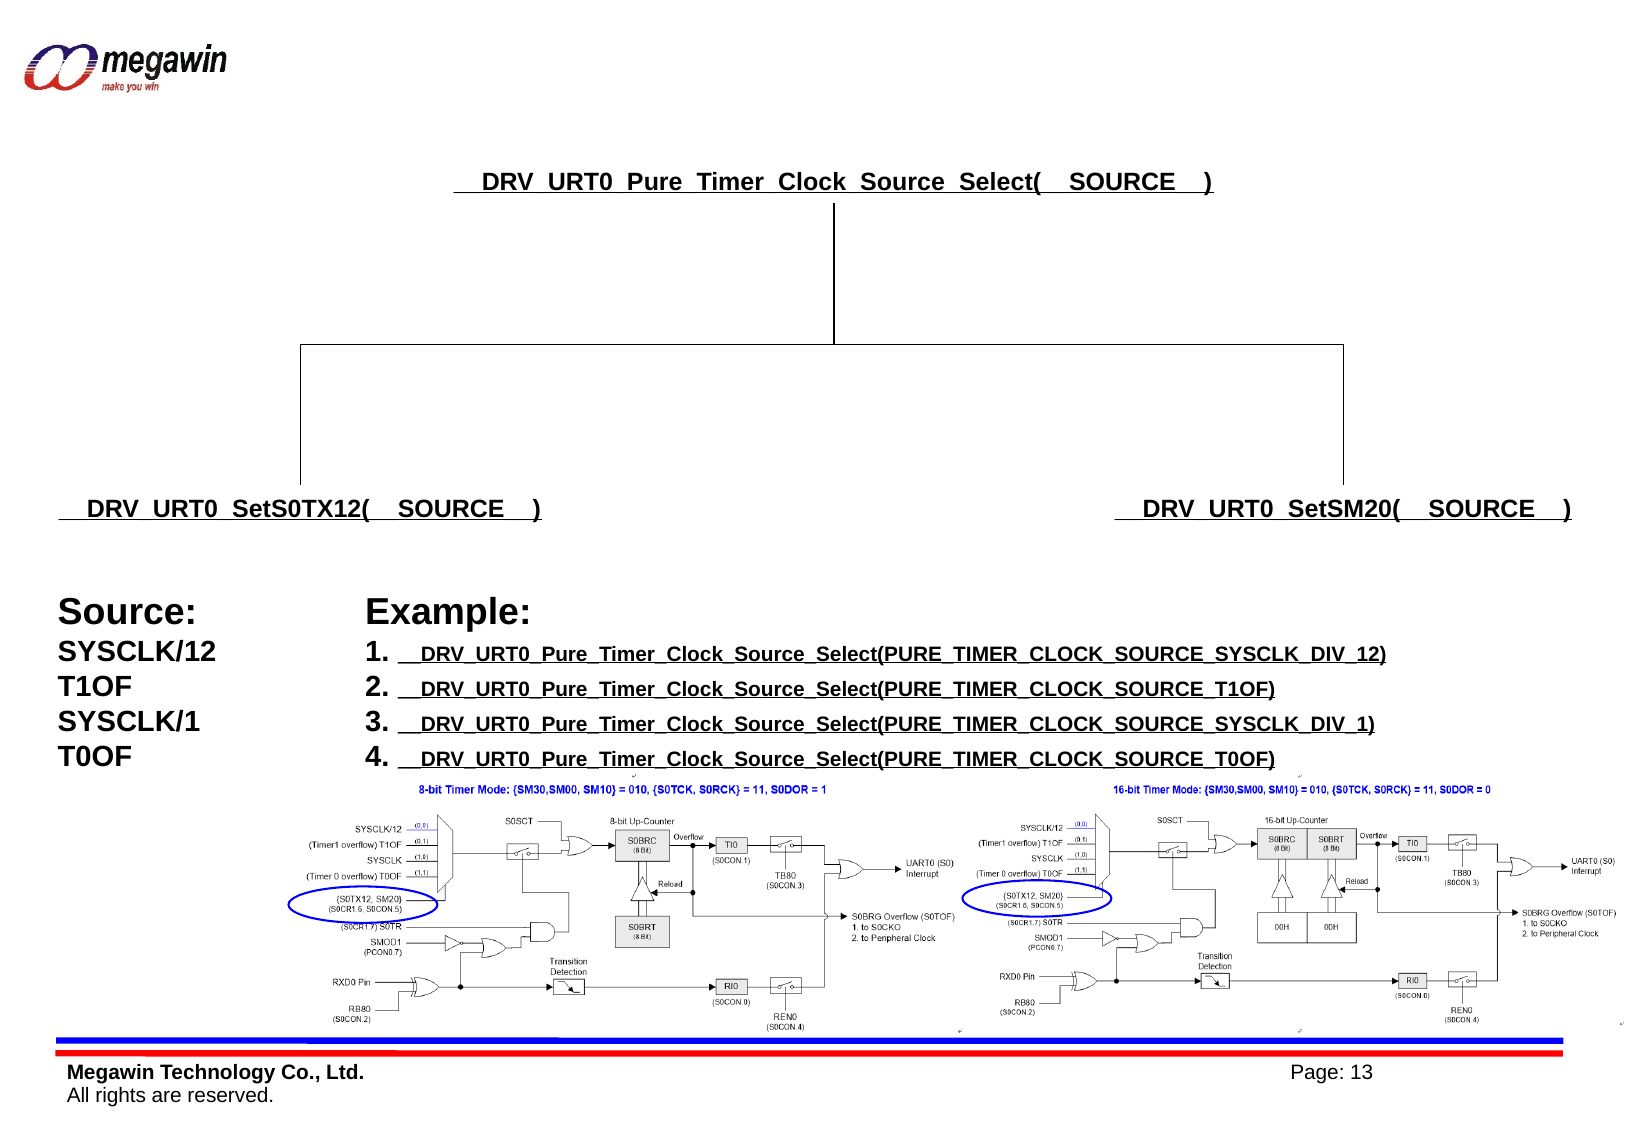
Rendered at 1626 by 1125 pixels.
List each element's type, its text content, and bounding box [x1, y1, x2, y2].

text_box __DRV_URT0_SetS0TX12(__SOURCE__) [44, 485, 426, 530]
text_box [426, 77, 708, 612]
text_box Example: 1. __DRV_URT0_Pure_Timer_Clock_Source_Select(PURE_TIMER_CLOCK_SOURCE_SYSCLK_DIV_12) 2. __DRV_URT0_Pure_Timer_Clock_Source_Select(PURE_TIMER_CLOCK_SOURCE_T1OF) 3. __DRV_URT0_Pure_Timer_Clock_Source_Select(PURE_TIMER_CLOCK_SOURCE_SYSCLK_DIV_1) 4. __DRV_URT0_Pure_Timer_Clock_Source_Select(PURE_TIMER_CLOCK_SOURCE_T0OF) [350, 579, 1469, 825]
text_box [287, 893, 300, 916]
text_box [963, 889, 970, 908]
picture [19, 37, 231, 97]
text_box Source: SYSCLK/12 T1OF SYSCLK/1 T0OF [42, 579, 350, 825]
picture [970, 773, 1625, 1035]
picture [300, 773, 963, 1035]
text_box __DRV_URT0_Pure_Timer_Clock_Source_Select(__SOURCE__) [708, 158, 948, 204]
text_box __DRV_URT0_SetSM20(__SOURCE__) [1230, 485, 1588, 530]
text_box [948, 89, 1230, 600]
